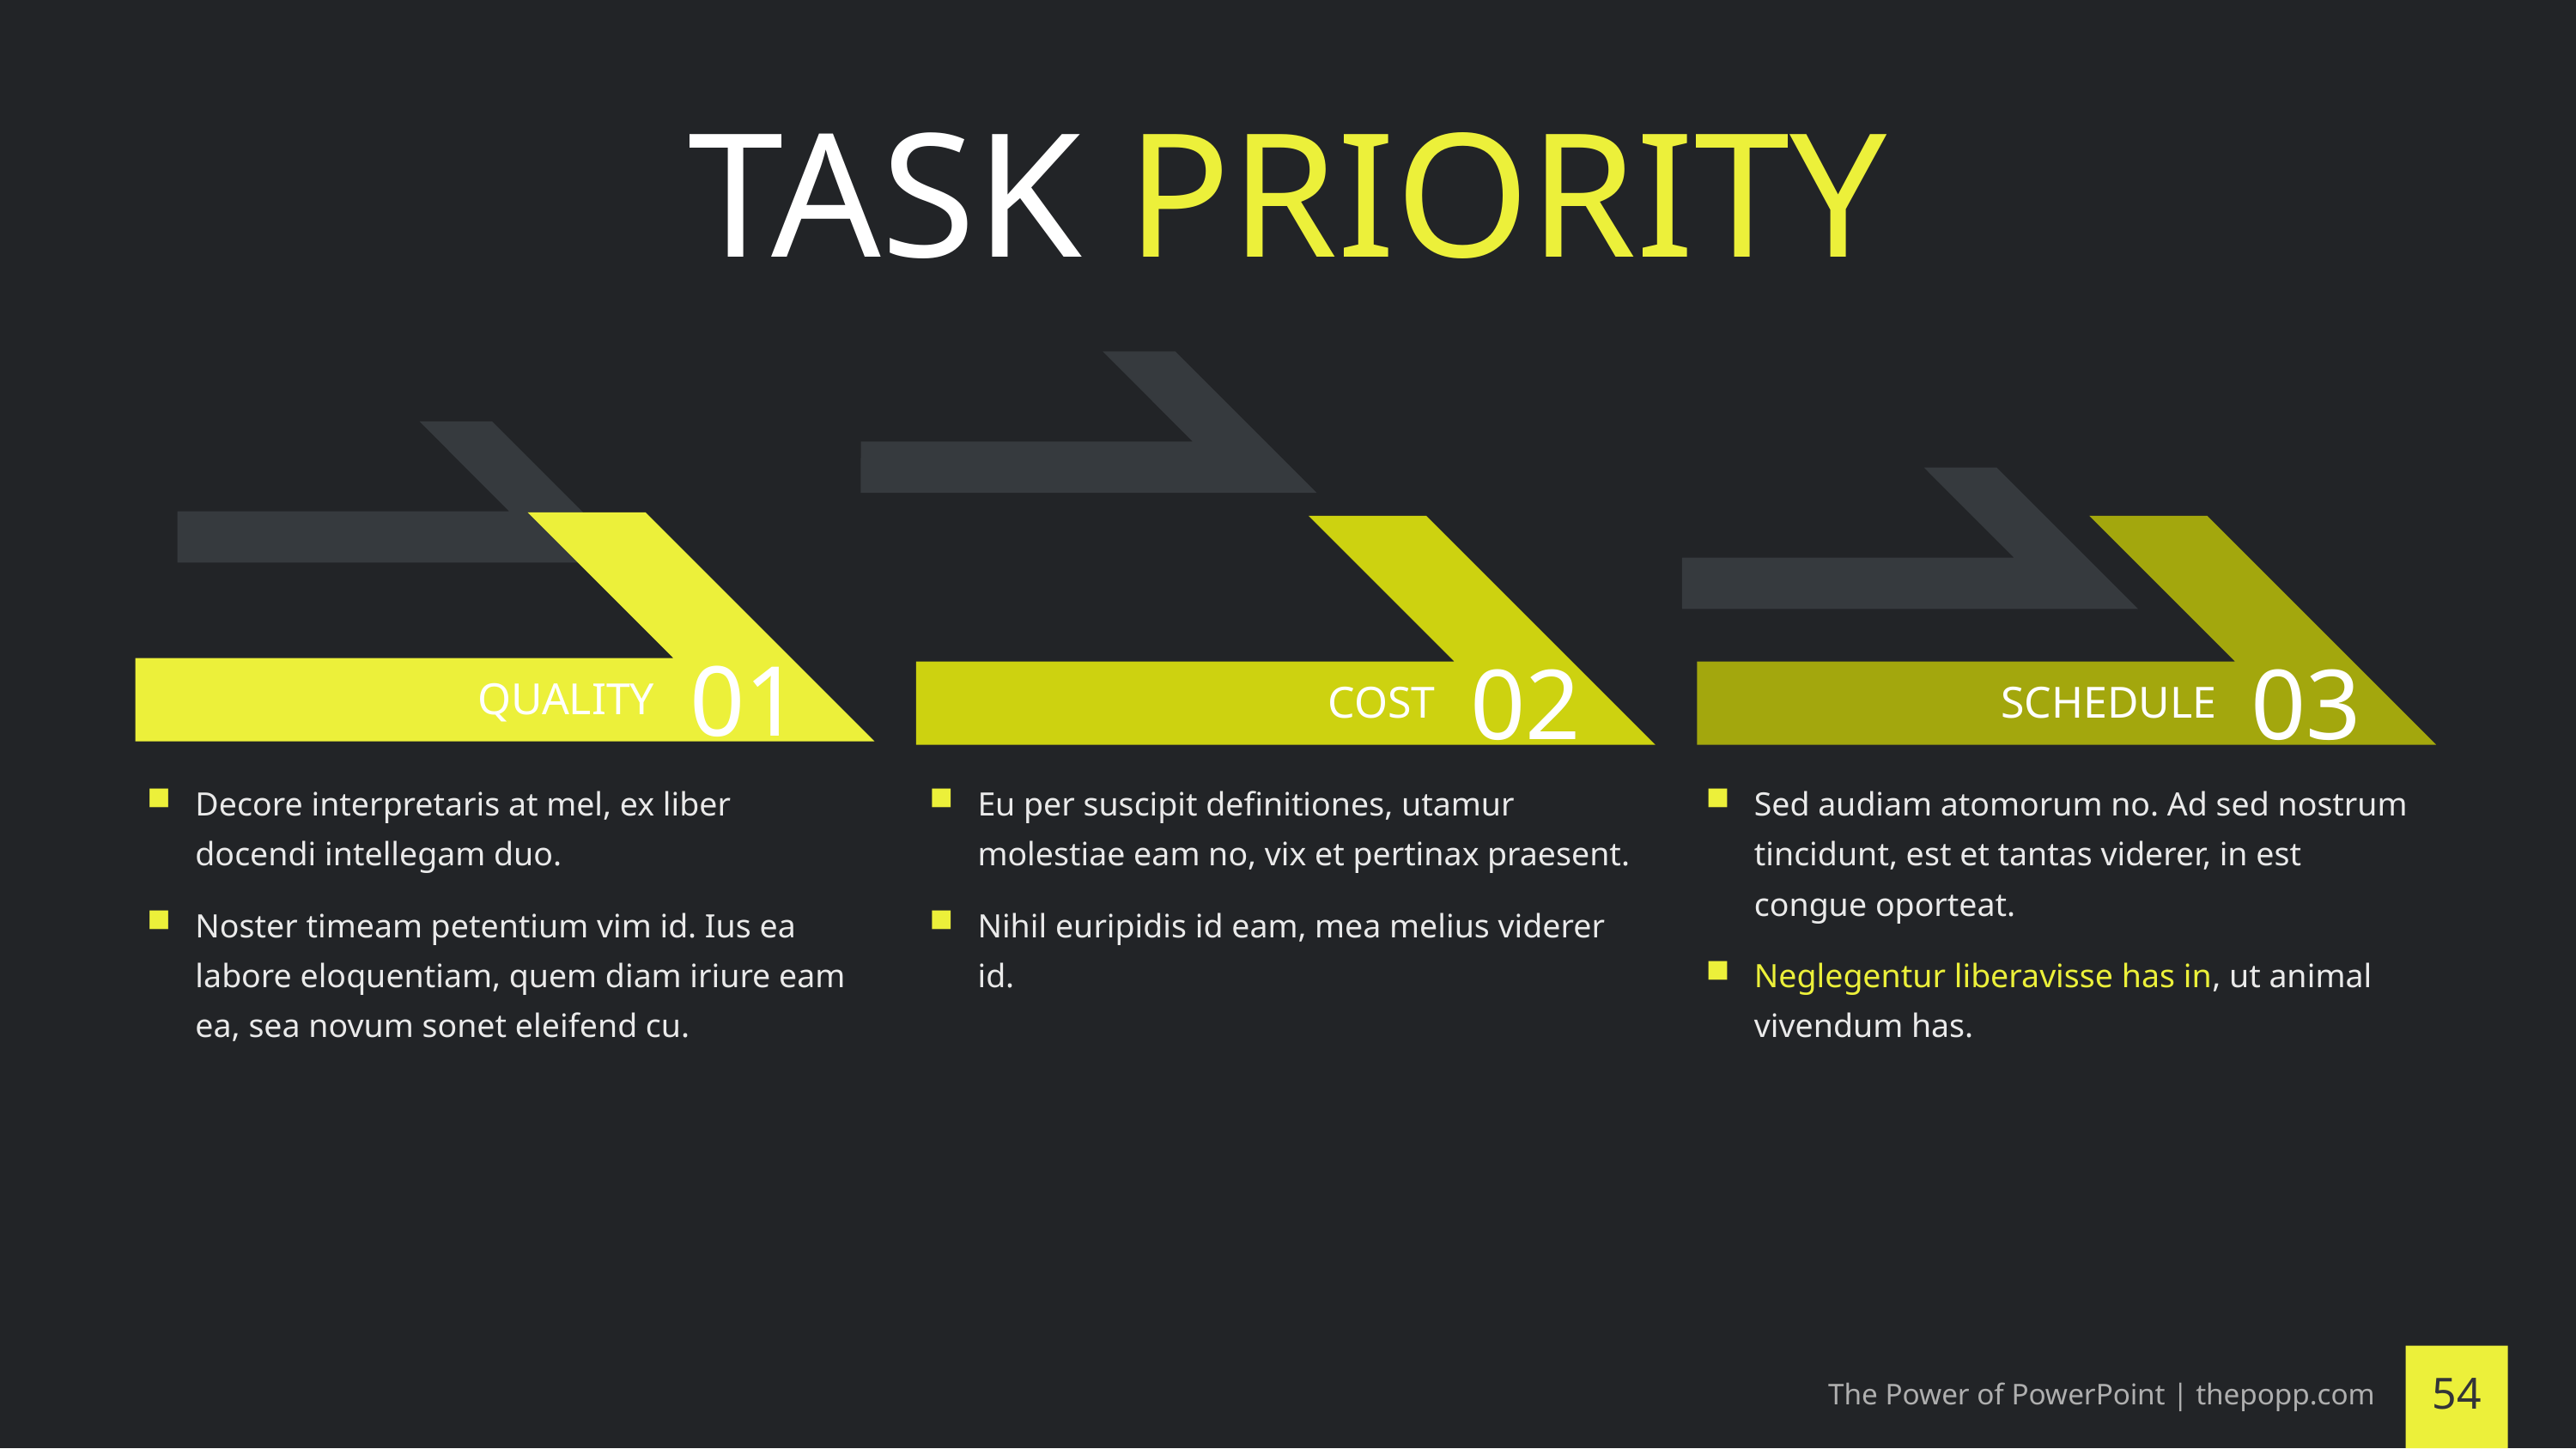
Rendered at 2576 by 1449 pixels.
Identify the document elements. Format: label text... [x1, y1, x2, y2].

list Eu per suscipit definitiones, utamur molestiae eam no, vix et pertinax praesent. Nihil euripidis id eam, mea melius viderer id. [916, 765, 1656, 1178]
list Sed audiam atomorum no. Ad sed nostrum tincidunt, est et tantas viderer, in est congue oporteat. Neglegentur liberavisse has in, ut animal vivendum has. [1692, 765, 2433, 1178]
list SCHEDULE [1707, 648, 2230, 754]
footer The Power of PowerPoint | thepopp.com [1519, 1356, 2389, 1434]
list COST [926, 648, 1449, 754]
title TASK PRIORITY [109, 75, 2467, 302]
slide_number 54 [2404, 1356, 2509, 1434]
list QUALITY [145, 645, 668, 750]
list Decore interpretaris at mel, ex liber docendi intellegam duo. Noster timeam petentium vim id. Ius ea labore eloquentiam, quem diam iriure eam ea, sea novum sonet eleifend cu. [134, 765, 874, 1178]
